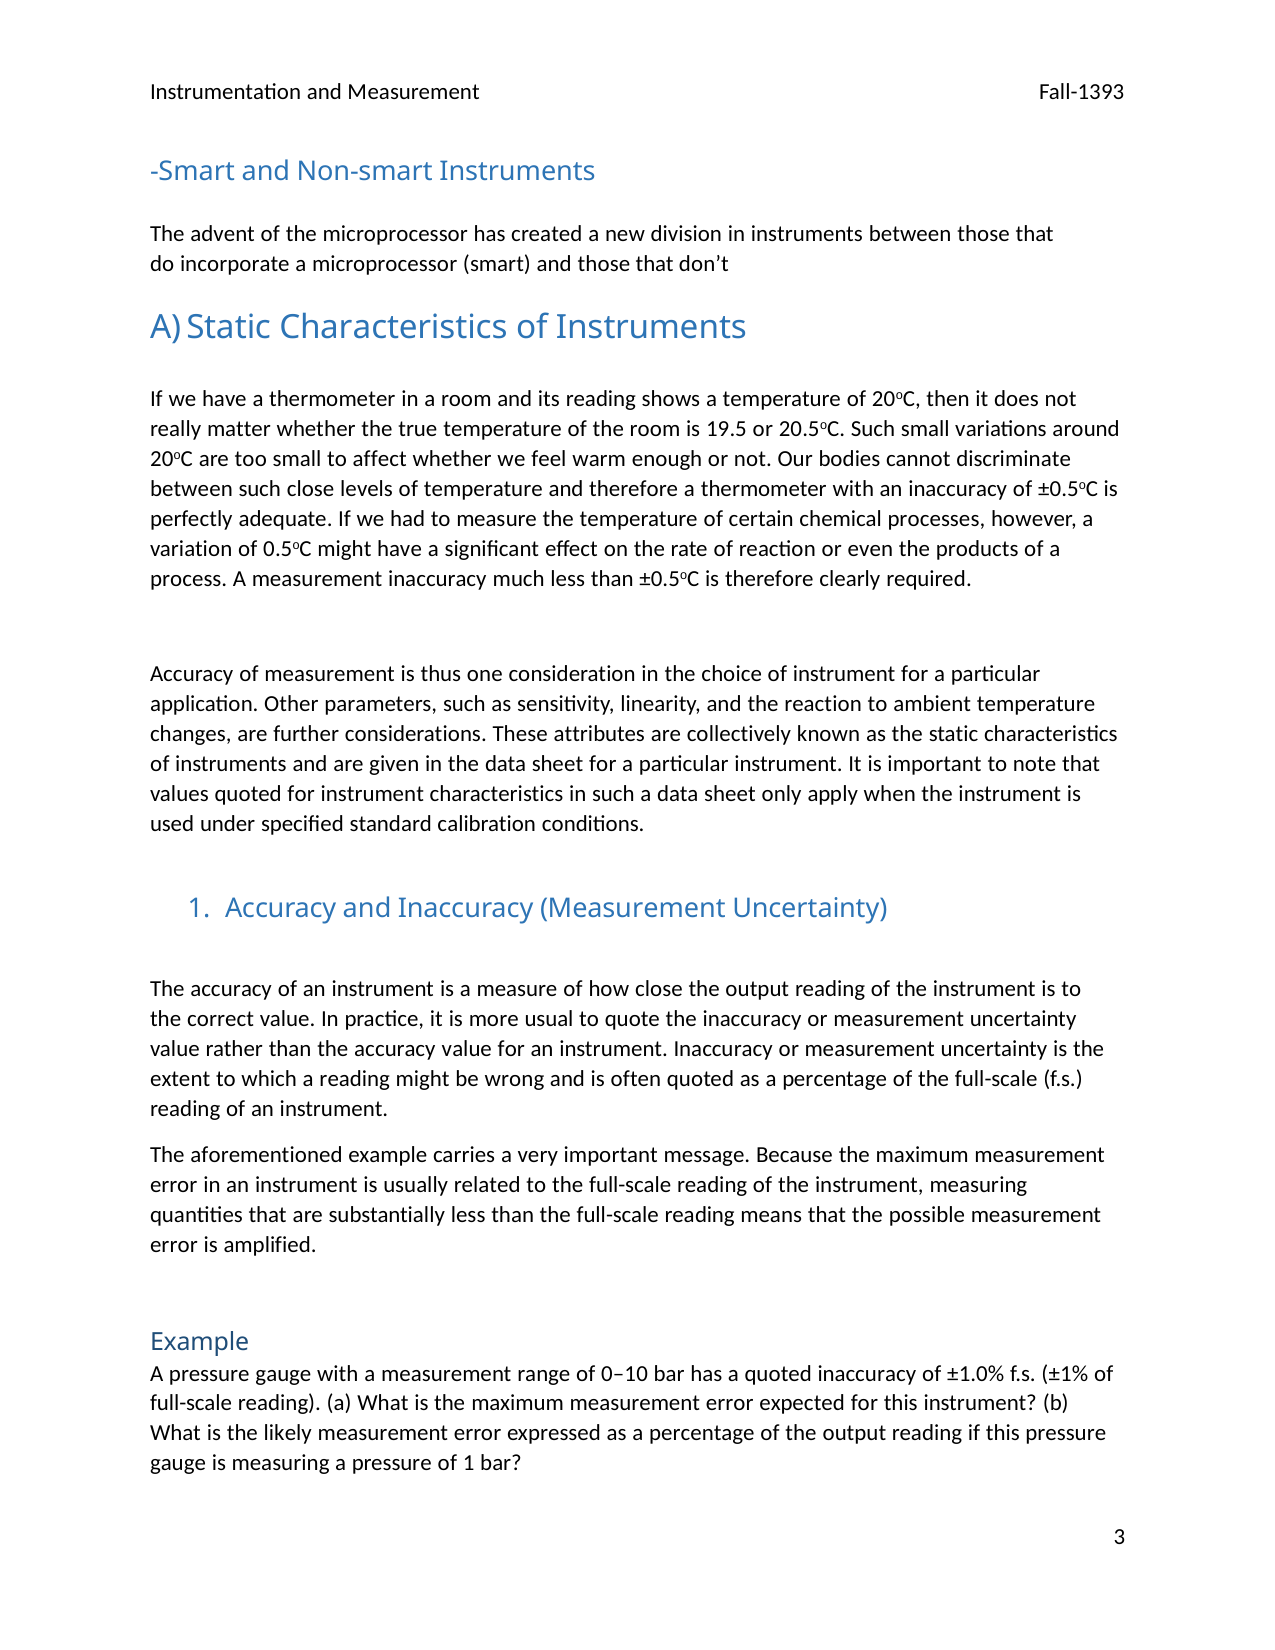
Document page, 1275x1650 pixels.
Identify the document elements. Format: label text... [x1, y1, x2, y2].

text_box Fall-1393 [1037, 77, 1127, 105]
text_box -Smart and Non-smart Instruments The advent of the microprocessor has created a new division in instruments between those that do incorporate a microprocessor (smart) and those that don’t Static Characteristics of Instruments If we have a thermometer in a room and its reading shows a temperature of 20oC, then it does not really matter whether the true temperature of the room is 19.5 or 20.5oC. Such small variations around 20oC are too small to affect whether we feel warm enough or not. Our bodies cannot discriminate between such close levels of temperature and therefore a thermometer with an inaccuracy of ±0.5oC is perfectly adequate. If we had to measure the temperature of certain chemical processes, however, a variation of 0.5oC might have a significant effect on the rate of reaction or even the products of a process. A measurement inaccuracy much less than ±0.5oC is therefore clearly required. Accuracy of measurement is thus one consideration in the choice of instrument for a particular application. Other parameters, such as sensitivity, linearity, and the reaction to ambient temperature changes, are further considerations. These attributes are collectively known as the static characteristics of instruments and are given in the data sheet for a particular instrument. It is important to note that values quoted for instrument characteristics in such a data sheet only apply when the instrument is used under specified standard calibration conditions. Accuracy and Inaccuracy (Measurement Uncertainty) The accuracy of an instrument is a measure of how close the output reading of the instrument is to the correct value. In practice, it is more usual to quote the inaccuracy or measurement uncertainty value rather than the accuracy value for an instrument. Inaccuracy or measurement uncertainty is the extent to which a reading might be wrong and is often quoted as a percentage of the full-scale (f.s.) reading of an instrument. The aforementioned example carries a very important message. Because the maximum measurement error in an instrument is usually related to the full-scale reading of the instrument, measuring quantities that are substantially less than the full-scale reading means that the possible measurement error is amplified. Example A pressure gauge with a measurement range of 0–10 bar has a quoted inaccuracy of ±1.0% f.s. (±1% of full-scale reading). (a) What is the maximum measurement error expected for this instrument? (b) What is the likely measurement error expressed as a percentage of the output reading if this pressure gauge is measuring a pressure of 1 bar? [147, 153, 1126, 1476]
slide_number 3 [1097, 1521, 1130, 1650]
text_box Instrumentation and Measurement [147, 77, 482, 105]
